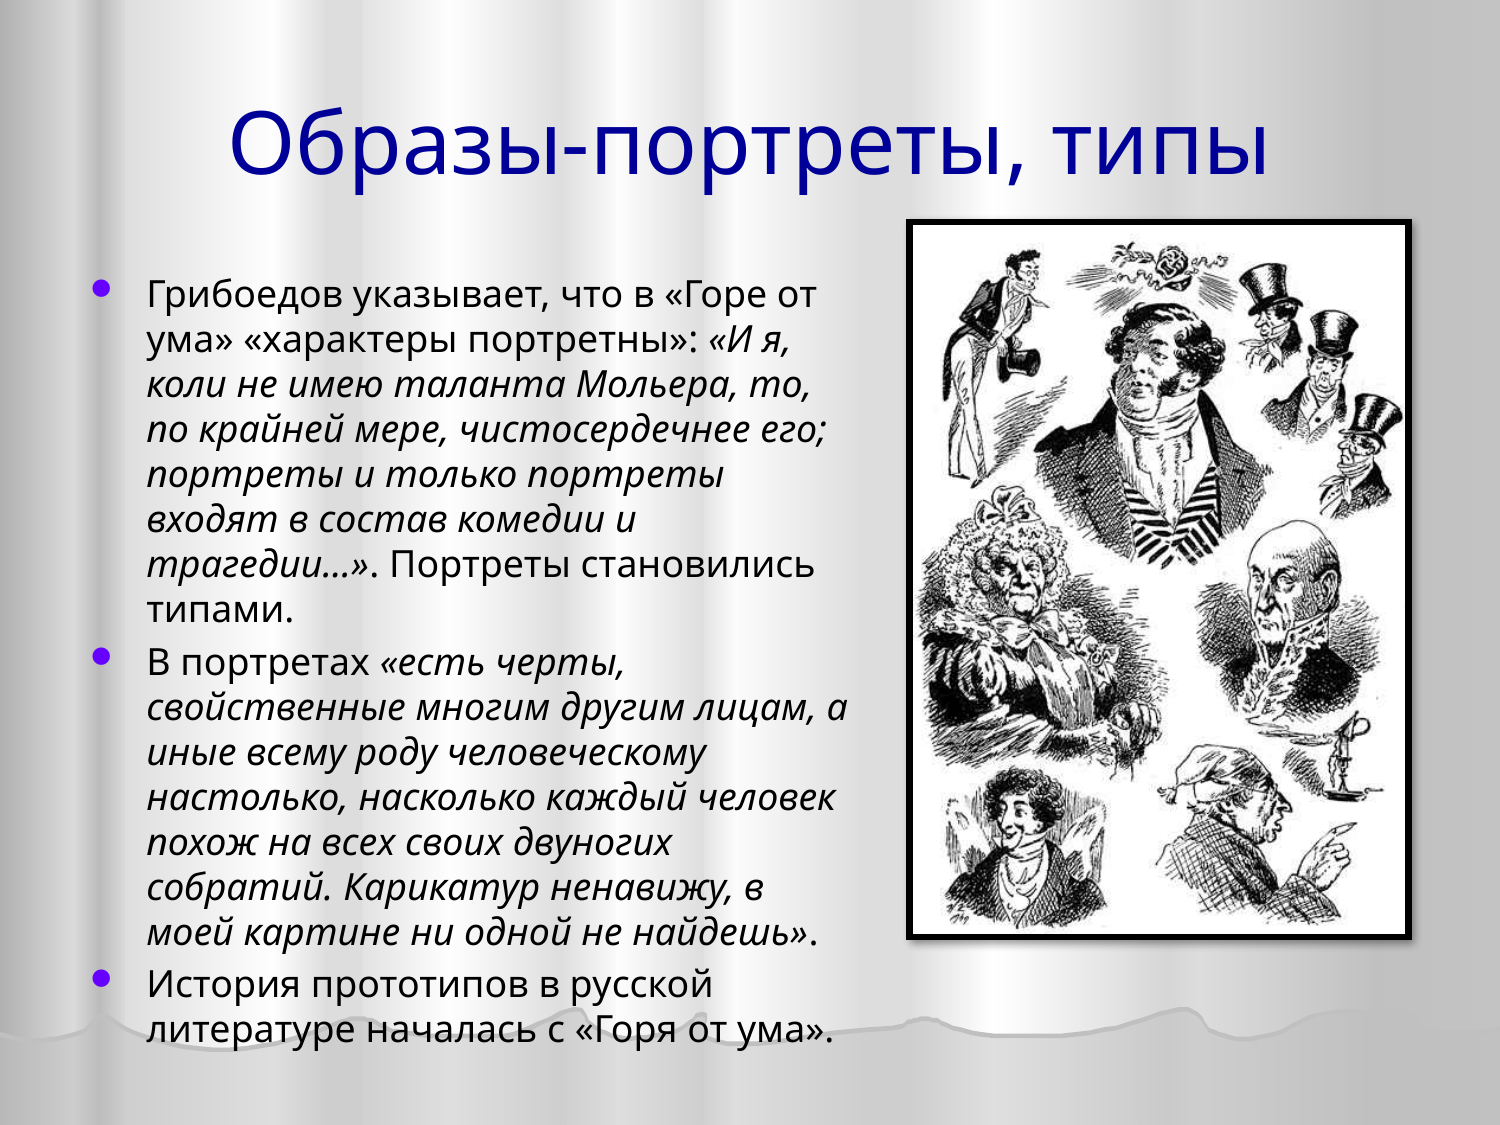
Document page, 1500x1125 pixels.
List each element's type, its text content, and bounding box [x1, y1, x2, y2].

title Образы-портреты, типы [74, 45, 1426, 233]
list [912, 224, 1406, 935]
list Грибоедов указывает, что в «Горе от ума» «характеры портретны»: «И я, коли не имею таланта Мольера, то, по крайней мере, чистосердечнее его; портреты и только портреты входят в состав комедии и трагедии...». Портреты становились типами. В портретах «есть черты, свойственные многим другим лицам, а иные всему роду человеческому настолько, насколько каждый человек похож на всех своих двуногих собратий. Карикатур ненавижу, в моей картине ни одной не найдешь». История прототипов в русской литературе началась с «Горя от ума». [74, 262, 876, 1006]
